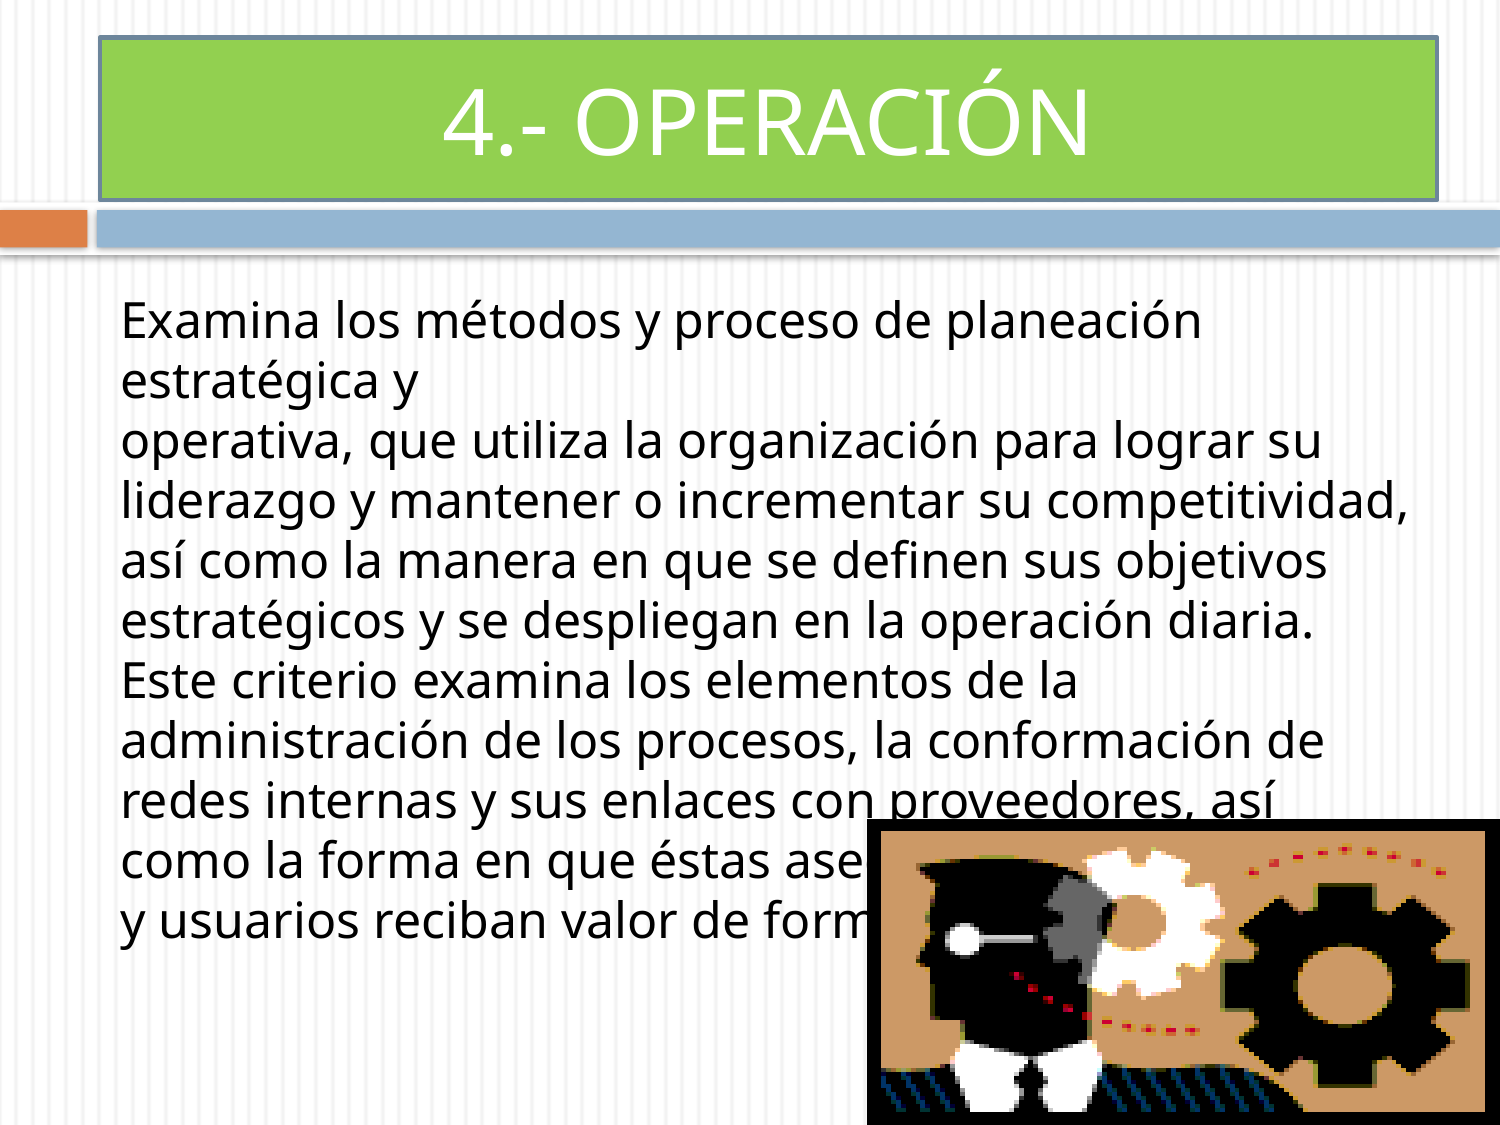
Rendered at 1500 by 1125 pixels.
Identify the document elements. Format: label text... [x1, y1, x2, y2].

picture [866, 819, 1500, 1125]
title 4.- OPERACIÓN [98, 35, 1439, 202]
text_box Examina los métodos y proceso de planeación estratégica y operativa, que utiliza la organización para lograr su liderazgo y mantener o incrementar su competitividad, así como la manera en que se definen sus objetivos estratégicos y se despliegan en la operación diaria. Este criterio examina los elementos de la administración de los procesos, la conformación de redes internas y sus enlaces con proveedores, así como la forma en que éstas aseguran que los clientes y usuarios reciban valor de forma consistente. [105, 281, 1430, 956]
